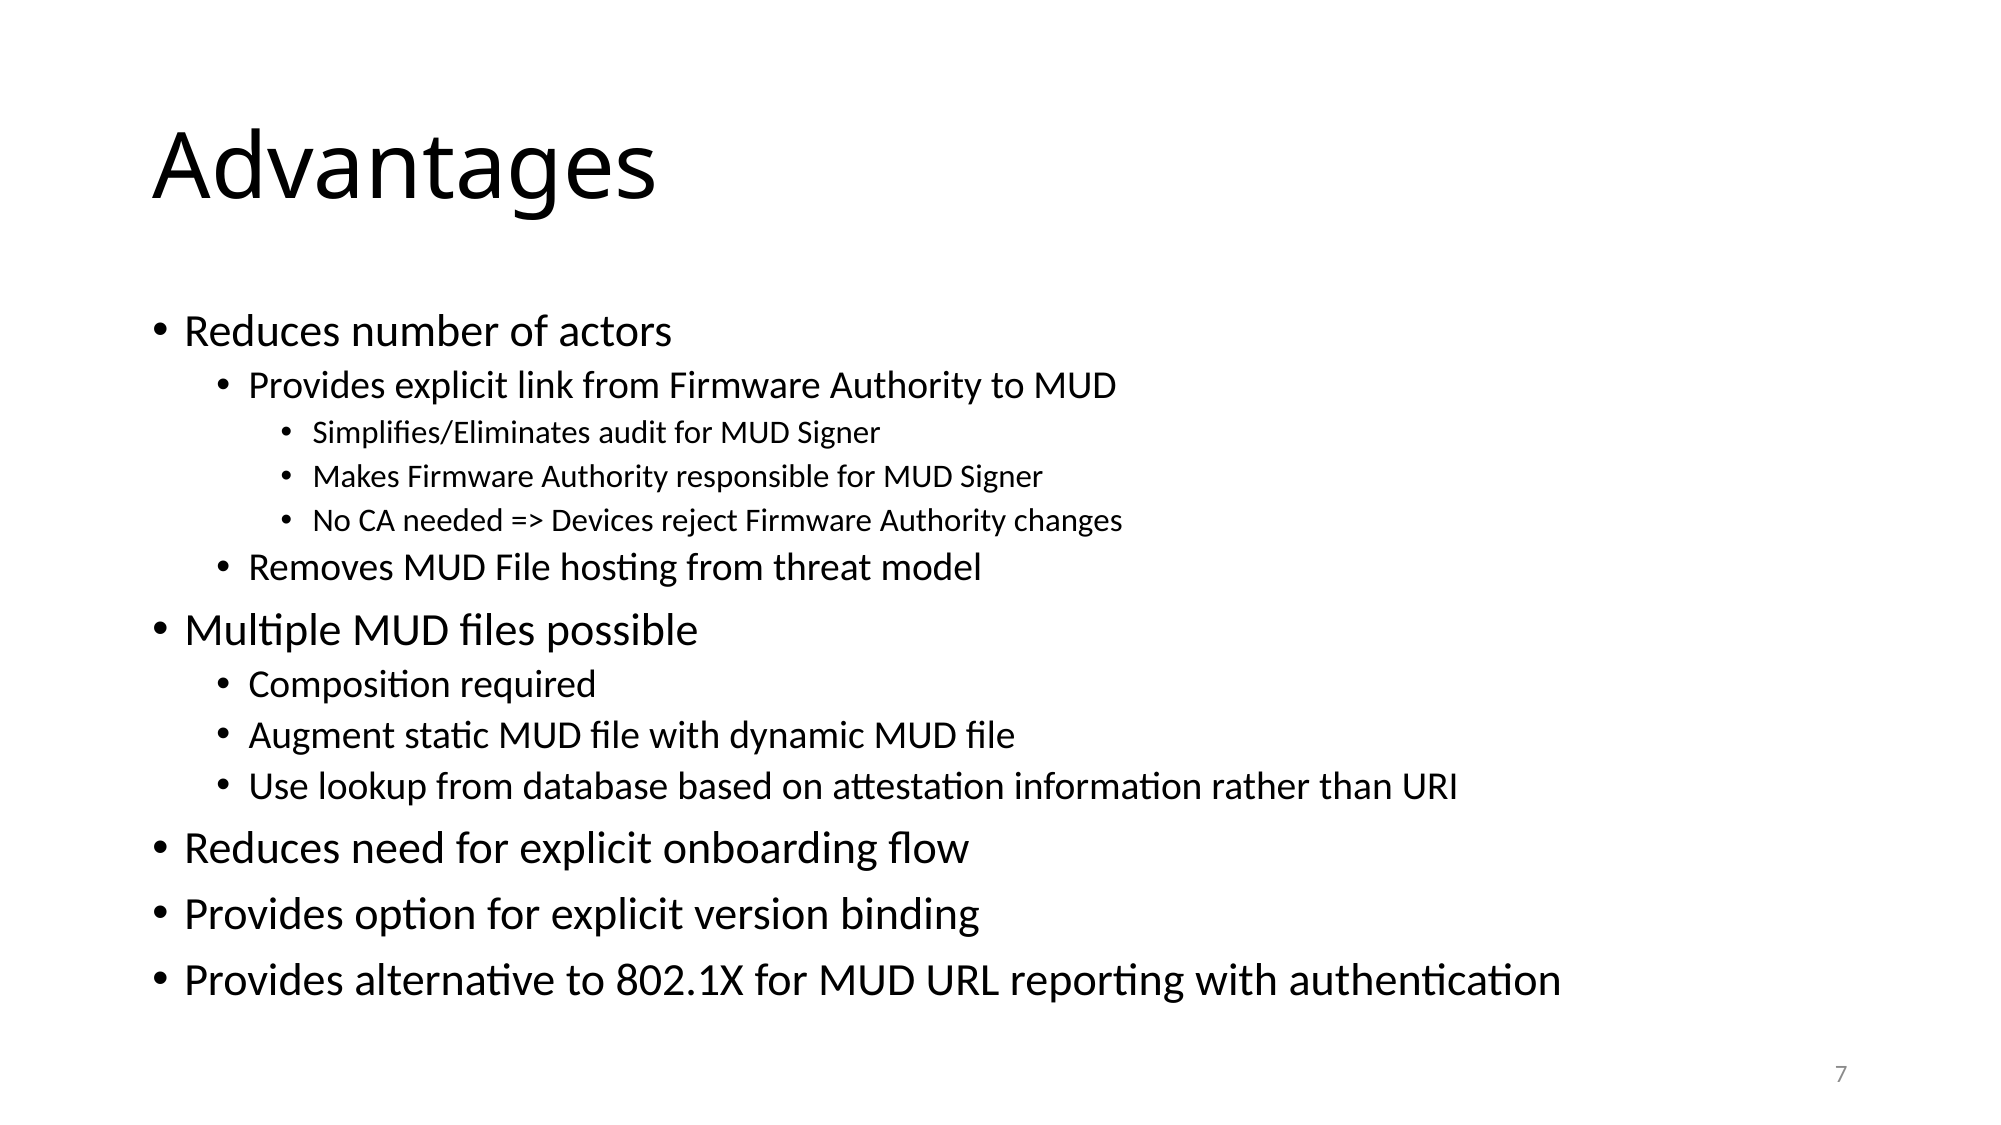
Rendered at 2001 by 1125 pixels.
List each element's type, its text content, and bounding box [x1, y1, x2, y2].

title Advantages [137, 59, 1863, 278]
list Reduces number of actors Provides explicit link from Firmware Authority to MUD Simplifies/Eliminates audit for MUD Signer Makes Firmware Authority responsible for MUD Signer No CA needed => Devices reject Firmware Authority changes Removes MUD File hosting from threat model Multiple MUD files possible Composition required Augment static MUD file with dynamic MUD file Use lookup from database based on attestation information rather than URI Reduces need for explicit onboarding flow Provides option for explicit version binding Provides alternative to 802.1X for MUD URL reporting with authentication [137, 299, 1863, 1014]
slide_number 7 [1412, 1042, 1863, 1103]
